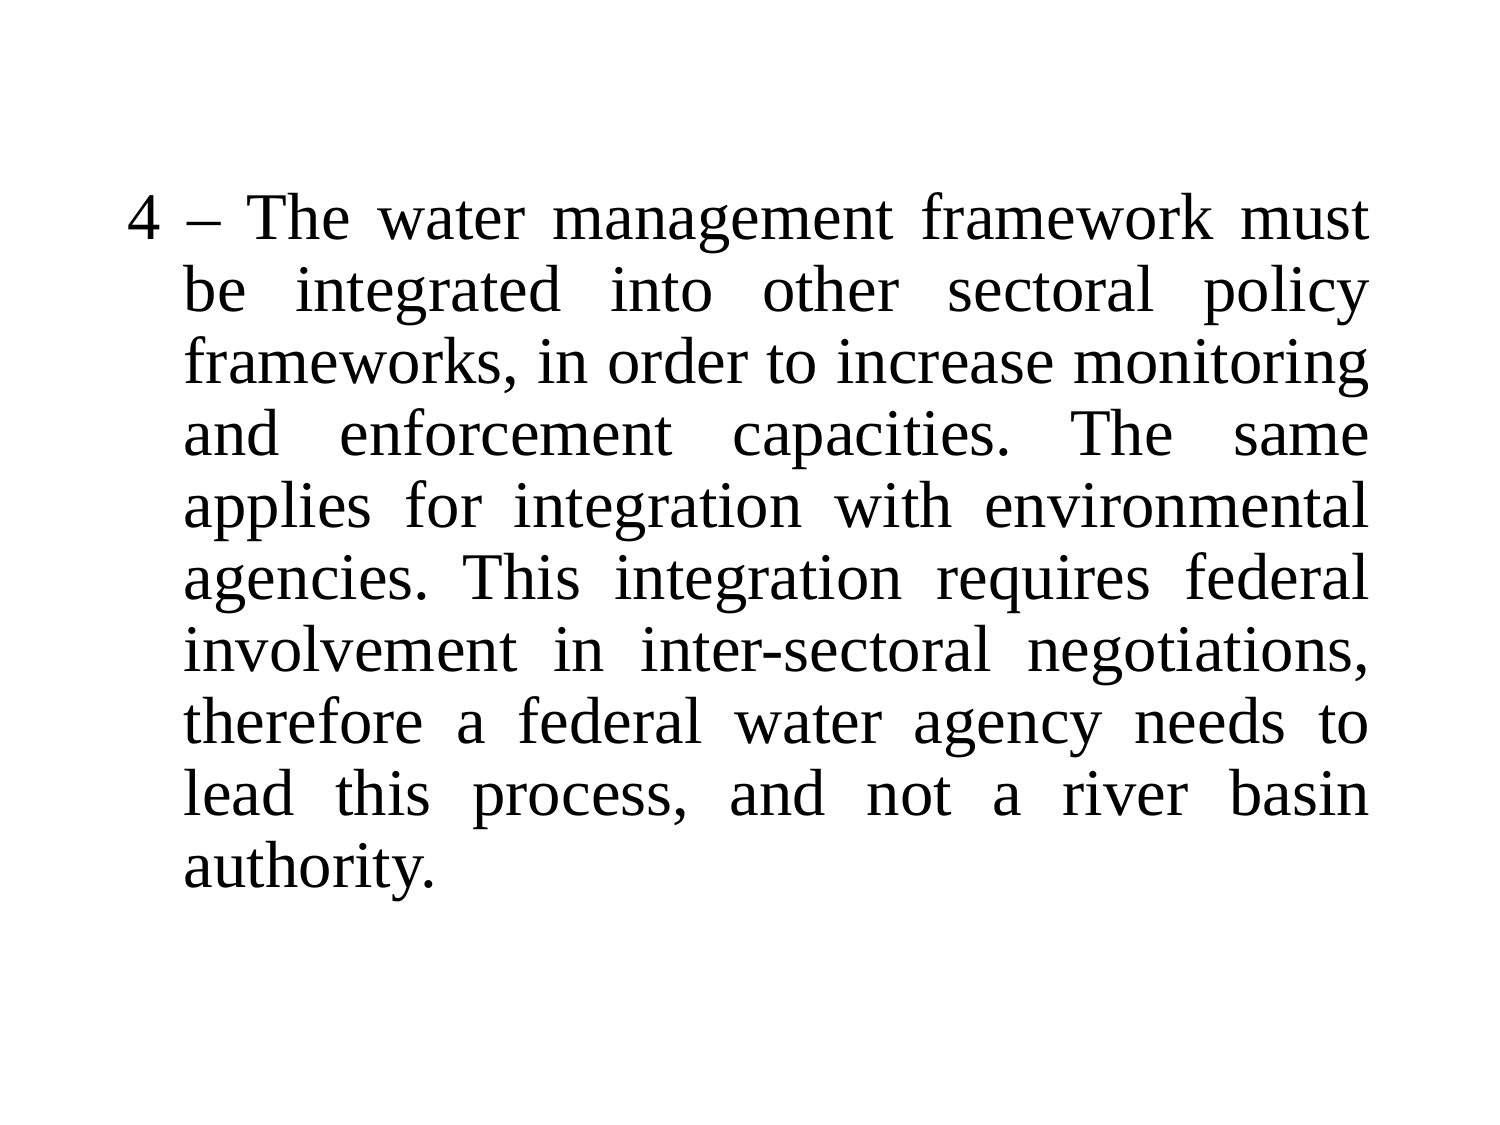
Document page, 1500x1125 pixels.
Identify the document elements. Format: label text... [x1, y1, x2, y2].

list 4 – The water management framework must be integrated into other sectoral policy frameworks, in order to increase monitoring and enforcement capacities. The same applies for integration with environmental agencies. This integration requires federal involvement in inter-sectoral negotiations, therefore a federal water agency needs to lead this process, and not a river basin authority. [112, 174, 1388, 1001]
